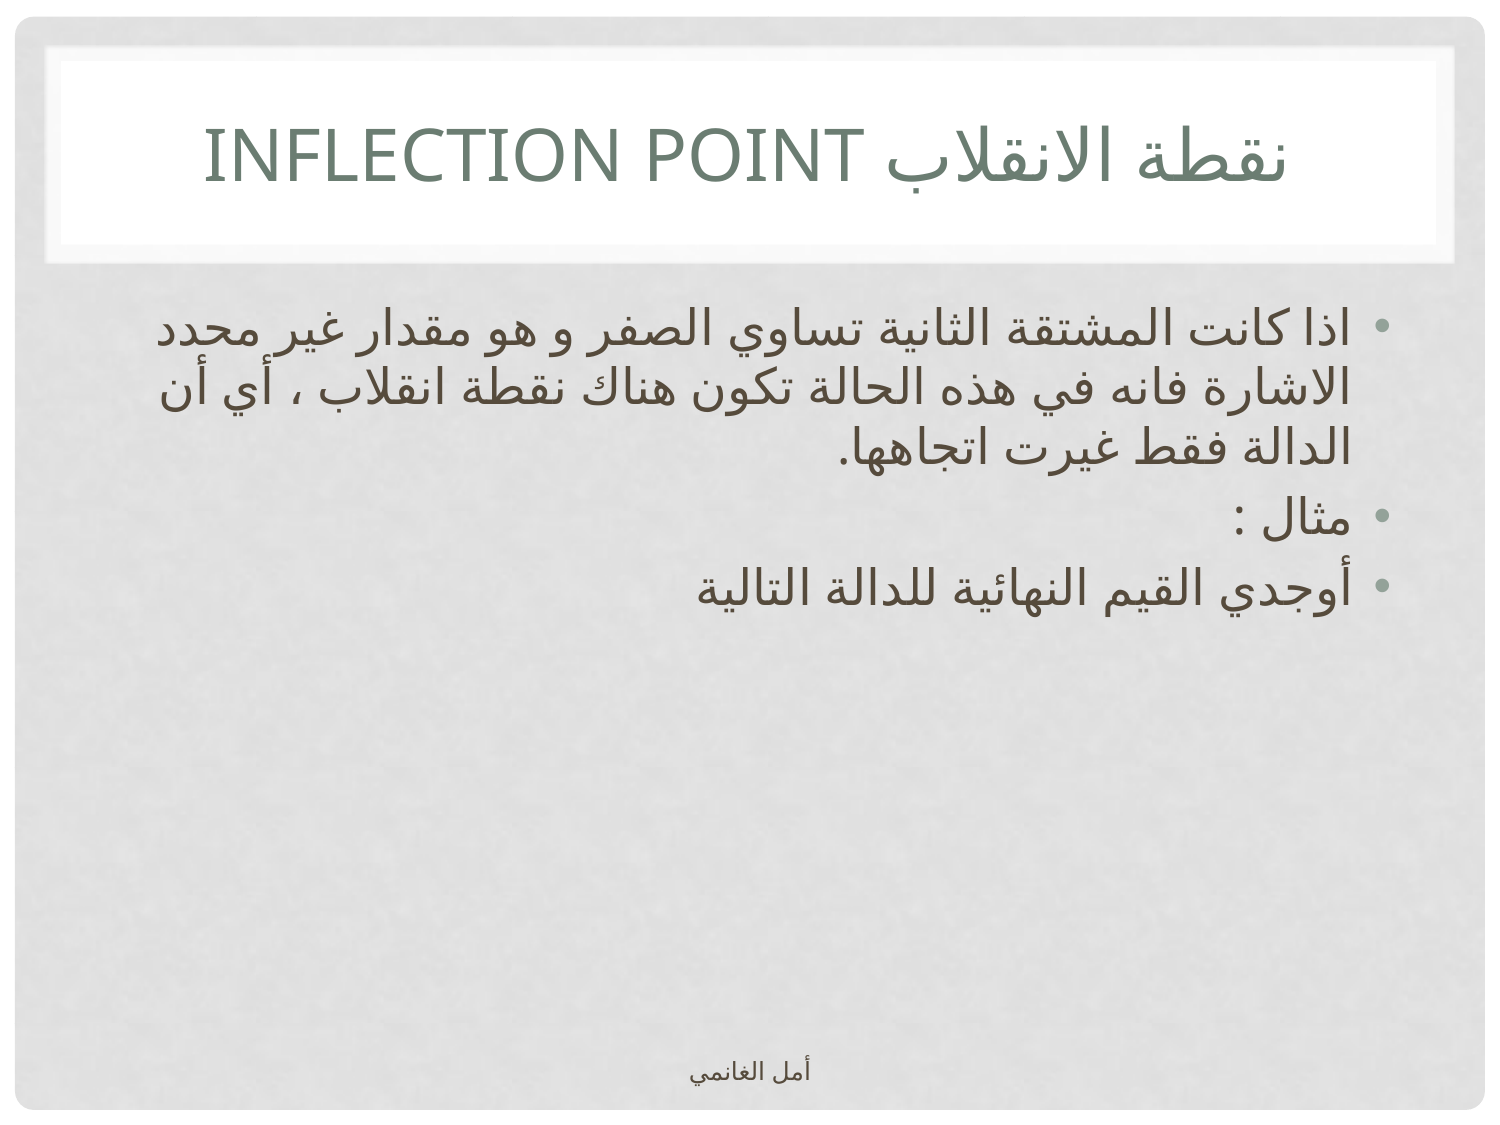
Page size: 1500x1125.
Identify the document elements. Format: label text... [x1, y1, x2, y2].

footer أمل الغانمي [512, 1042, 988, 1103]
title نقطة الانقلاب inflection point [69, 66, 1425, 238]
